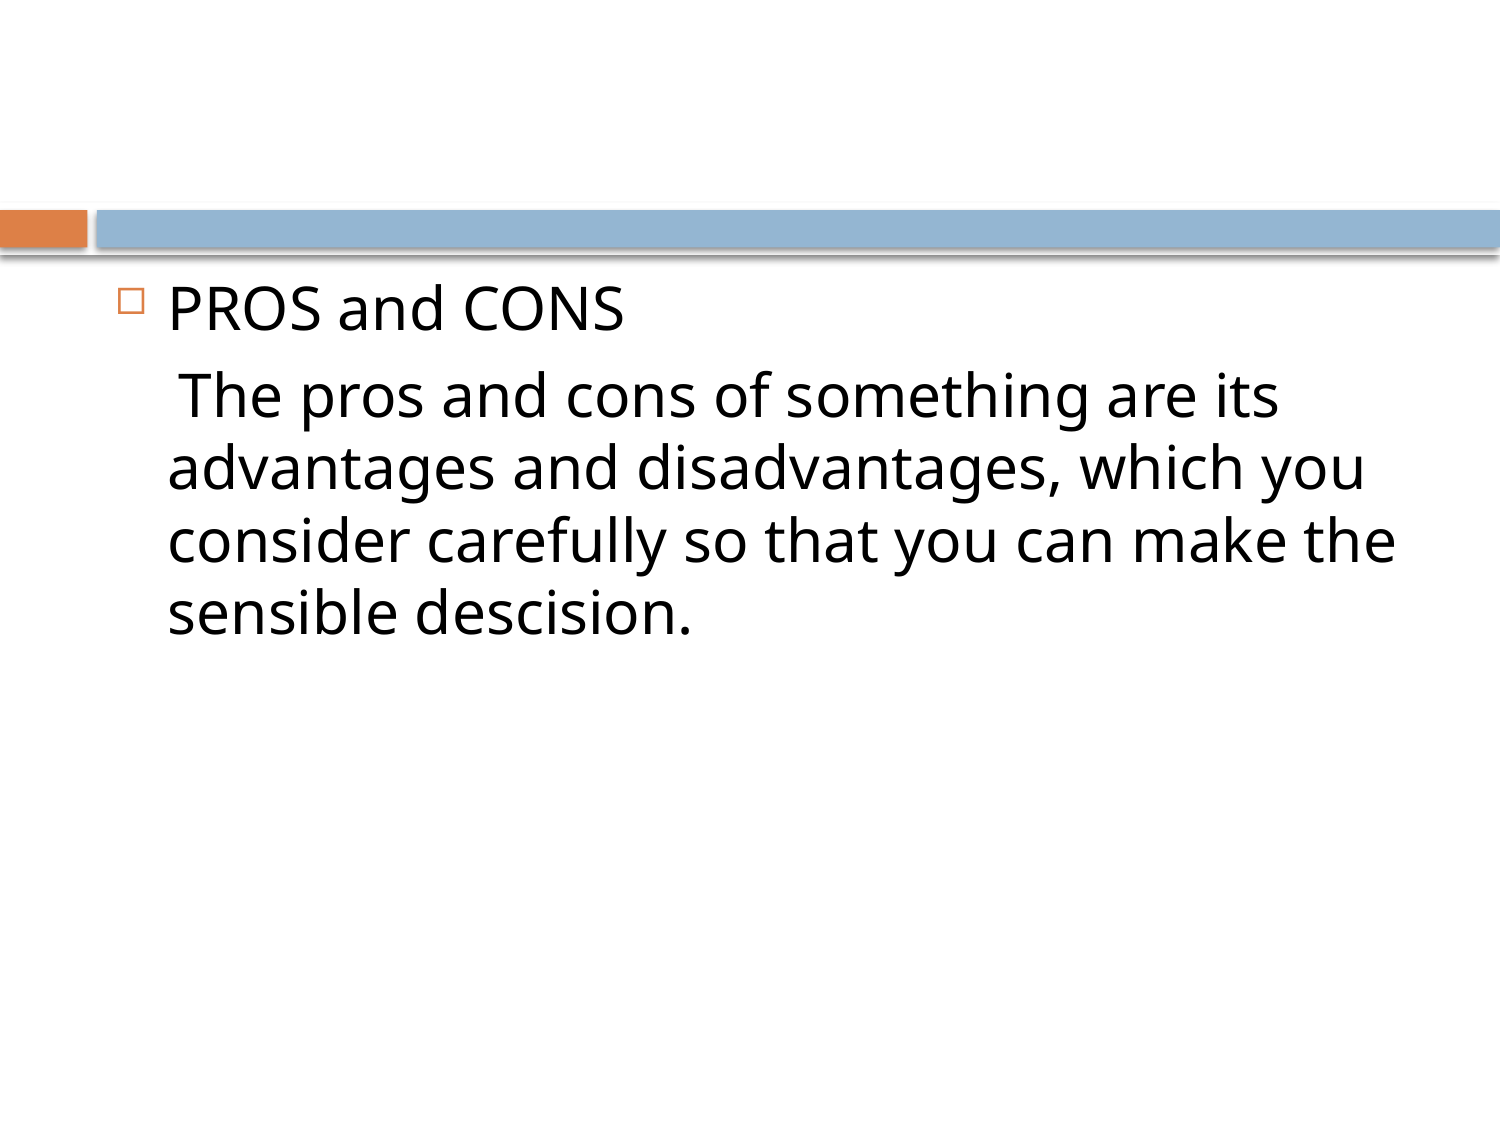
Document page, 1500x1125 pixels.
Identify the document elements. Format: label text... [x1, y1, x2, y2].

list PROS and CONS The pros and cons of something are its advantages and disadvantages, which you consider carefully so that you can make the sensible descision. [100, 262, 1438, 1000]
